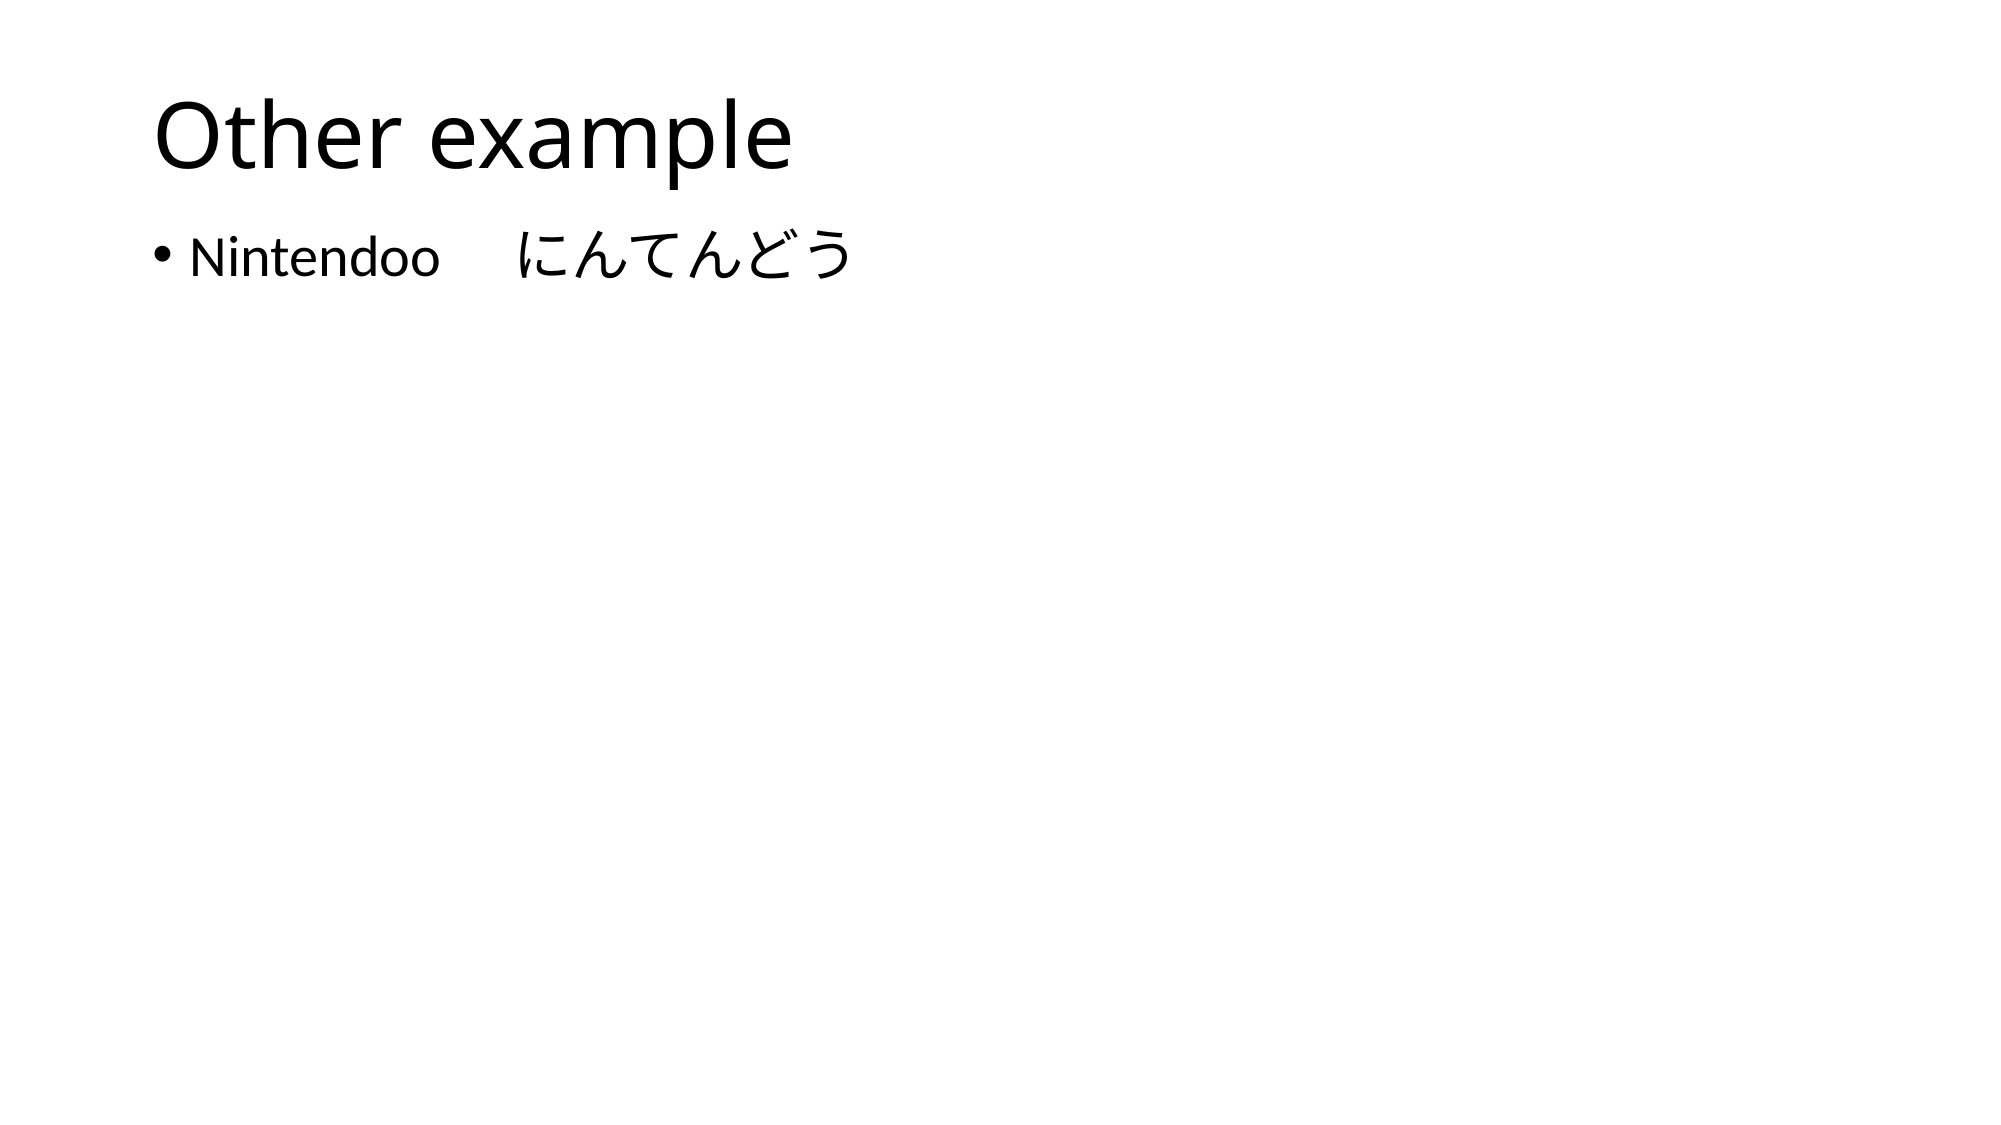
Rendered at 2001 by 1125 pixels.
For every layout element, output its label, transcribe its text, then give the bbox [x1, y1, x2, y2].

title Other example [137, 59, 1863, 218]
list Nintendoo にんてんどう [137, 218, 1863, 1014]
